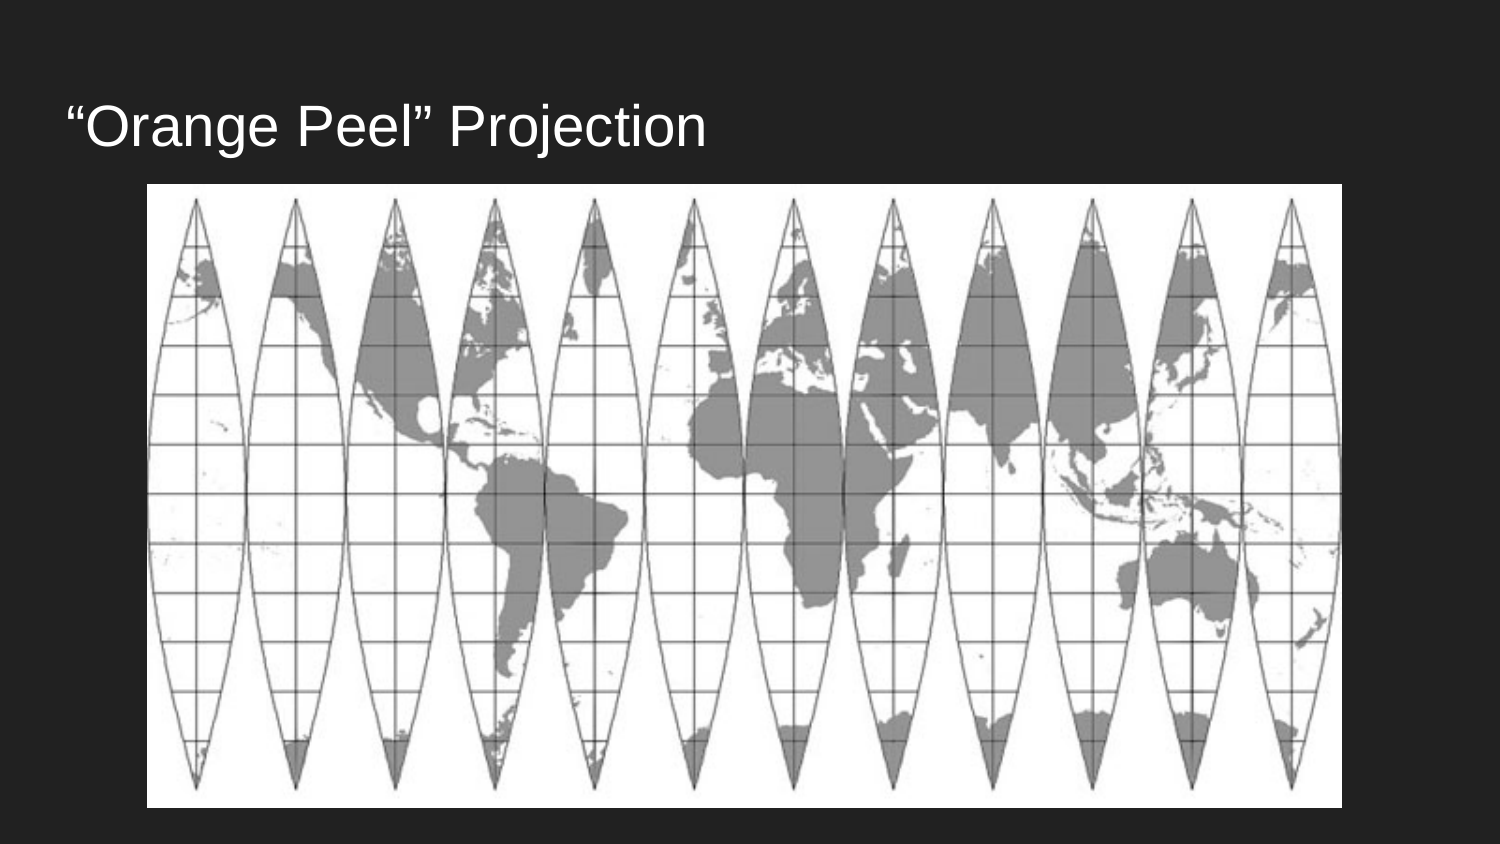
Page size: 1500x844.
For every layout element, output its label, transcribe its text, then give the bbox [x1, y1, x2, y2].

picture [147, 183, 1342, 808]
title “Orange Peel” Projection [51, 72, 1449, 167]
